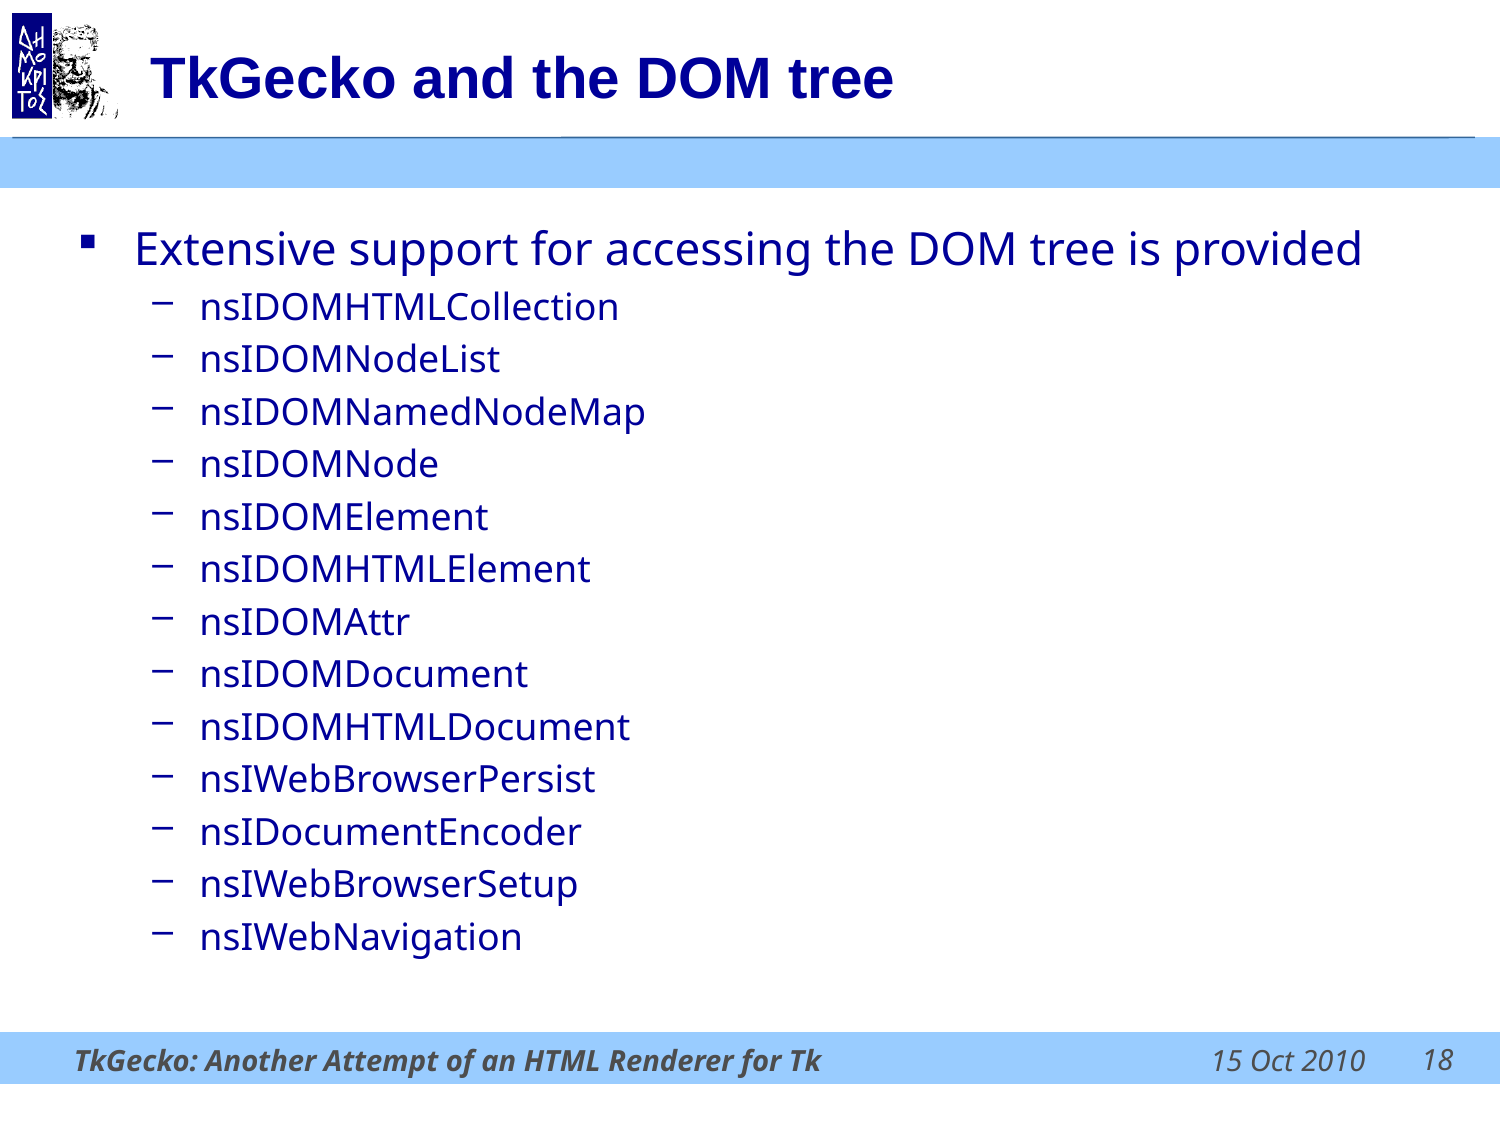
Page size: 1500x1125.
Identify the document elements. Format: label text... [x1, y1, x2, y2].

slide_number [1190, 1034, 1381, 1086]
slide_number 18 [1399, 1033, 1476, 1084]
list Extensive support for accessing the DOM tree is provided nsIDOMHTMLCollection nsIDOMNodeList nsIDOMNamedNodeMap nsIDOMNode nsIDOMElement nsIDOMHTMLElement nsIDOMAttr nsIDOMDocument nsIDOMHTMLDocument nsIWebBrowserPersist nsIDocumentEncoder nsIWebBrowserSetup nsIWebNavigation [62, 212, 1500, 1001]
title TkGecko and the DOM tree [135, 12, 1476, 138]
picture [11, 13, 118, 120]
footer TkGecko: Another Attempt of an HTML Renderer for Tk [58, 1034, 1190, 1086]
